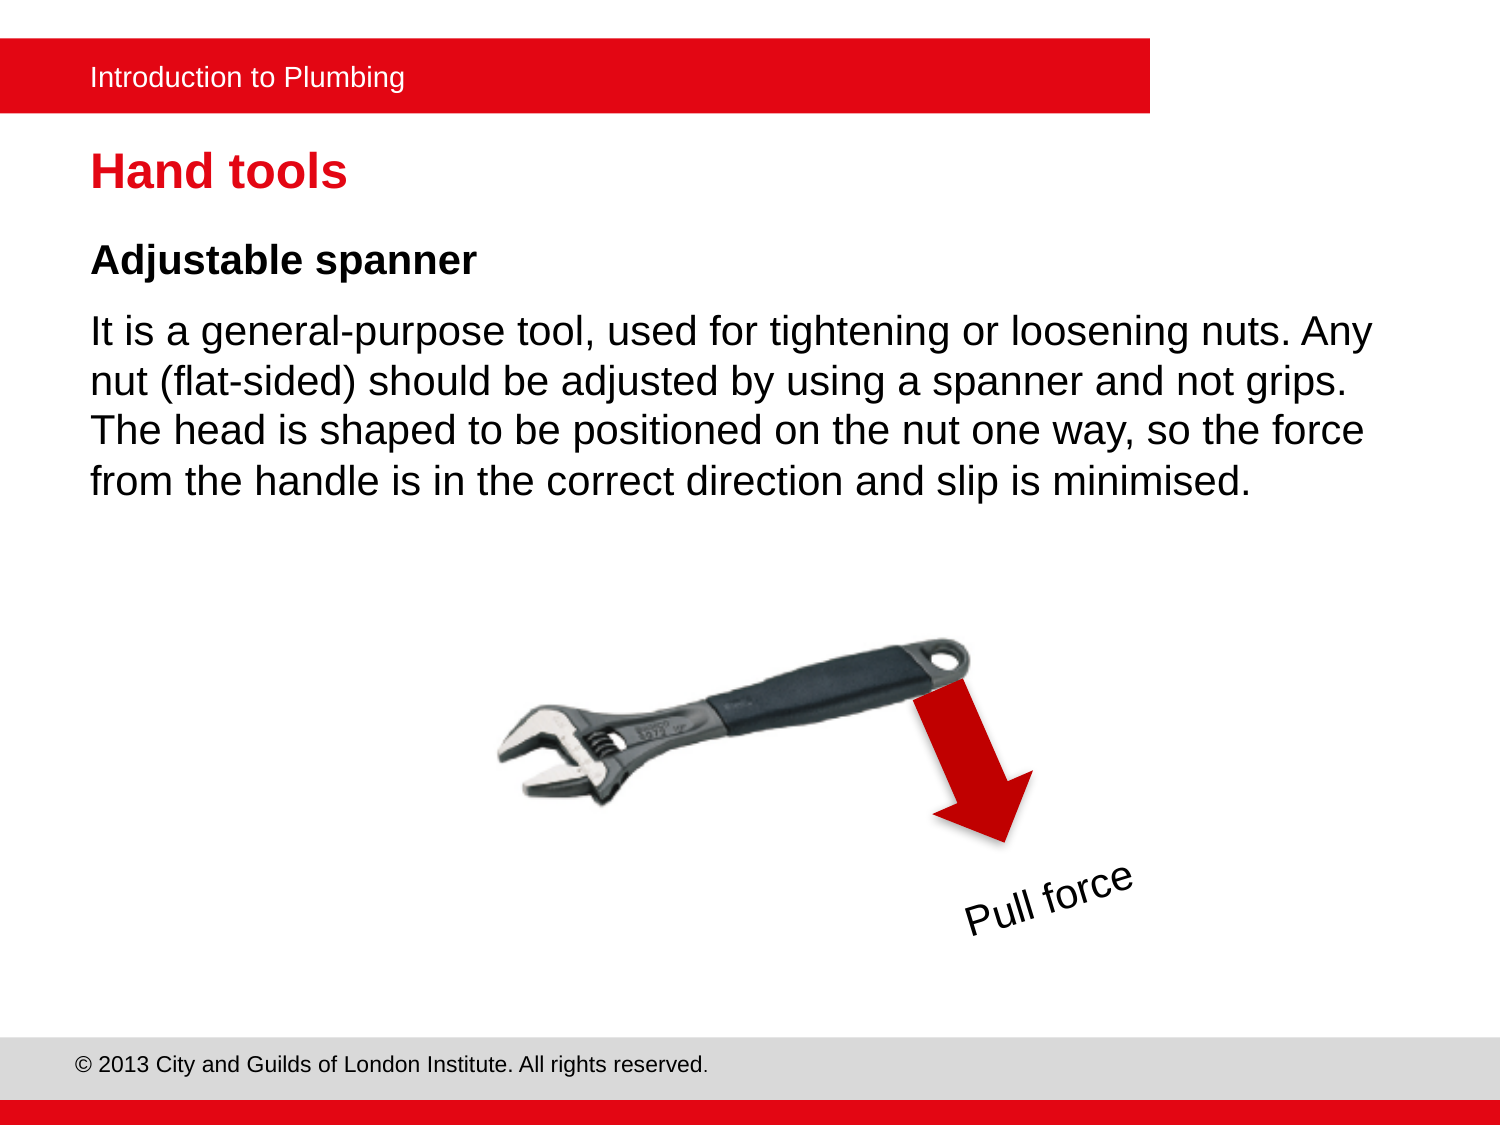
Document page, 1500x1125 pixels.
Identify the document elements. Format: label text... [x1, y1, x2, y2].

picture [466, 585, 1036, 835]
title Hand tools [74, 137, 1424, 201]
list Adjustable spanner It is a general-purpose tool, used for tightening or loosening nuts. Any nut (flat-sided) should be adjusted by using a spanner and not grips. The head is shaped to be positioned on the nut one way, so the force from the handle is in the correct direction and slip is minimised. [74, 224, 1426, 1012]
text_box Pull force [942, 833, 1163, 958]
